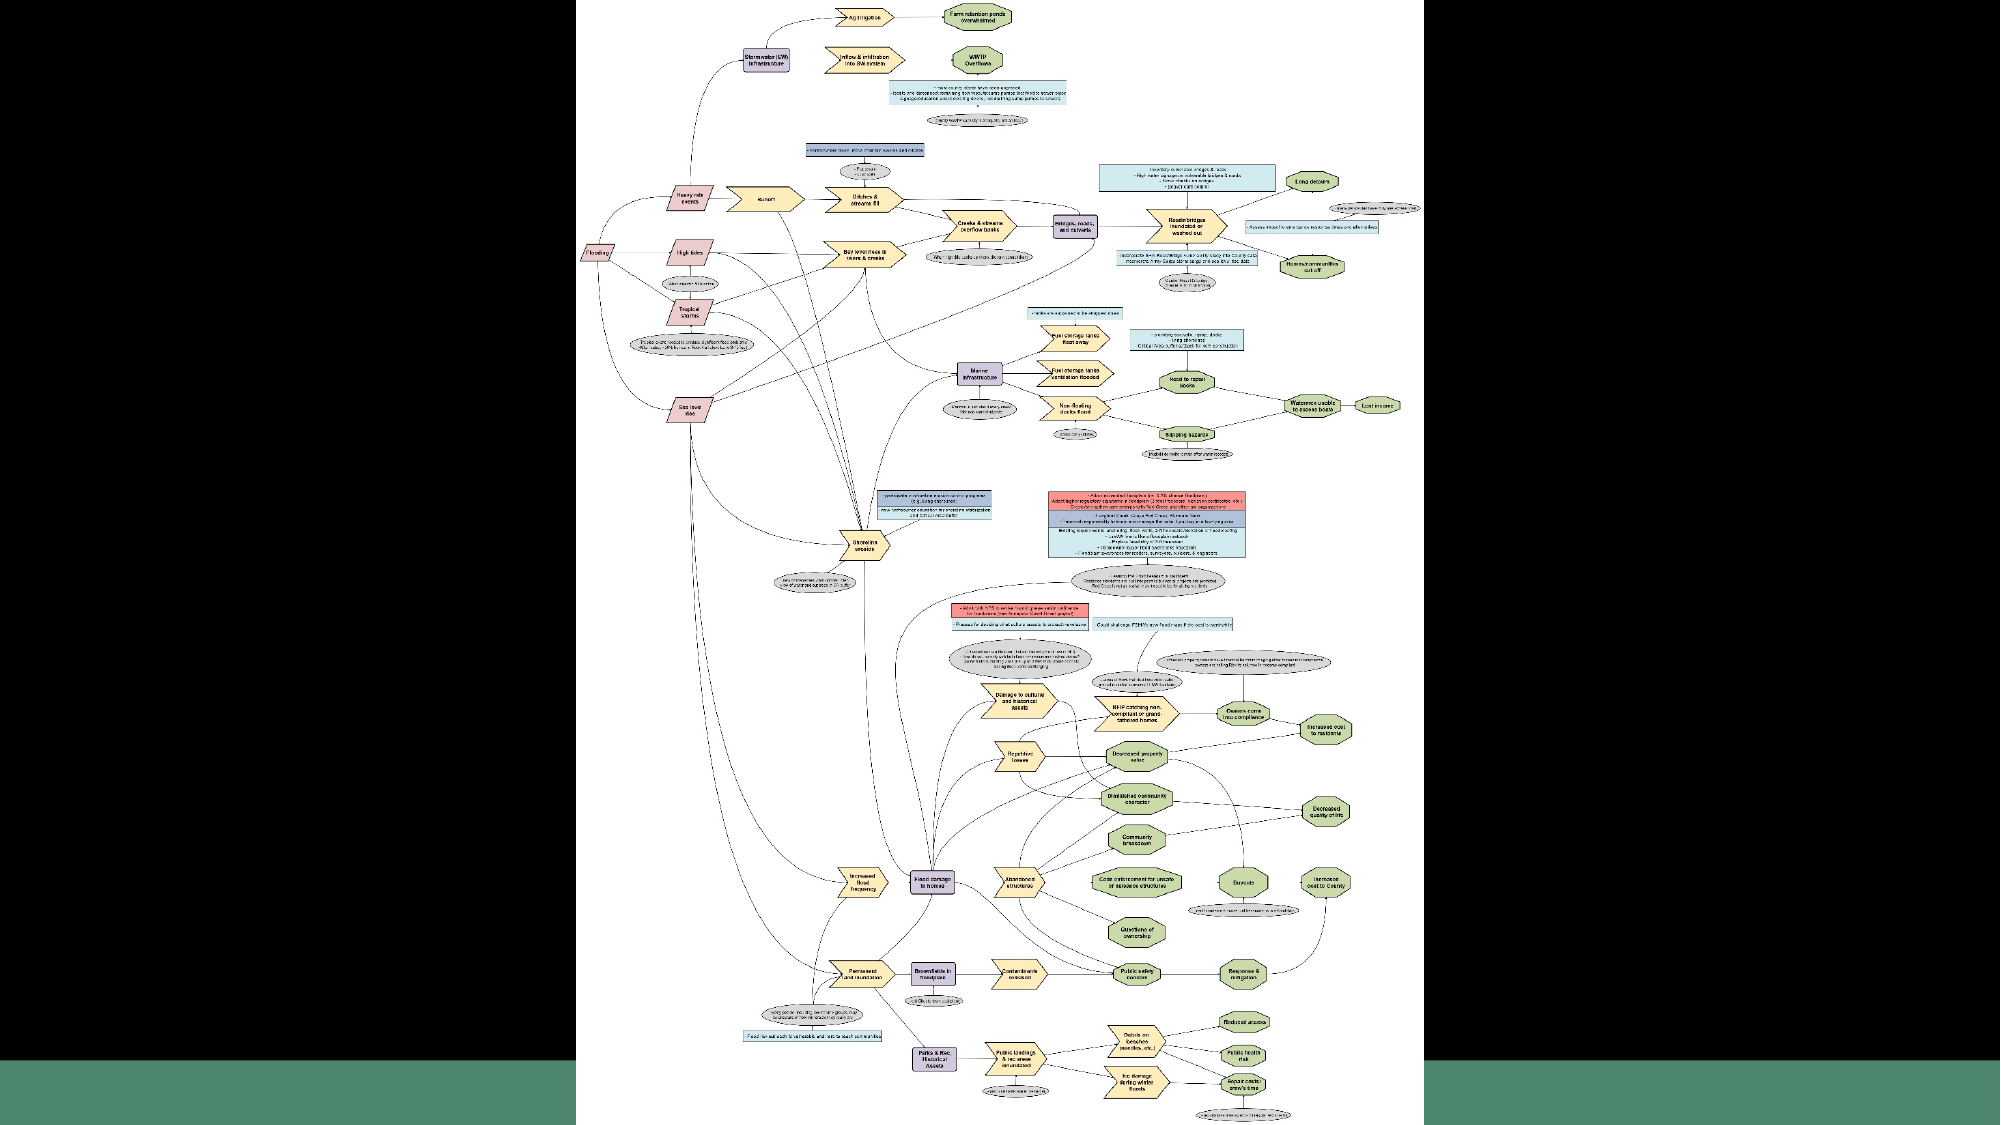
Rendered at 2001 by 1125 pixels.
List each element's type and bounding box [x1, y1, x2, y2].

text_box [1424, 1058, 2000, 1125]
picture [576, 0, 1424, 1125]
text_box [0, 1058, 576, 1125]
